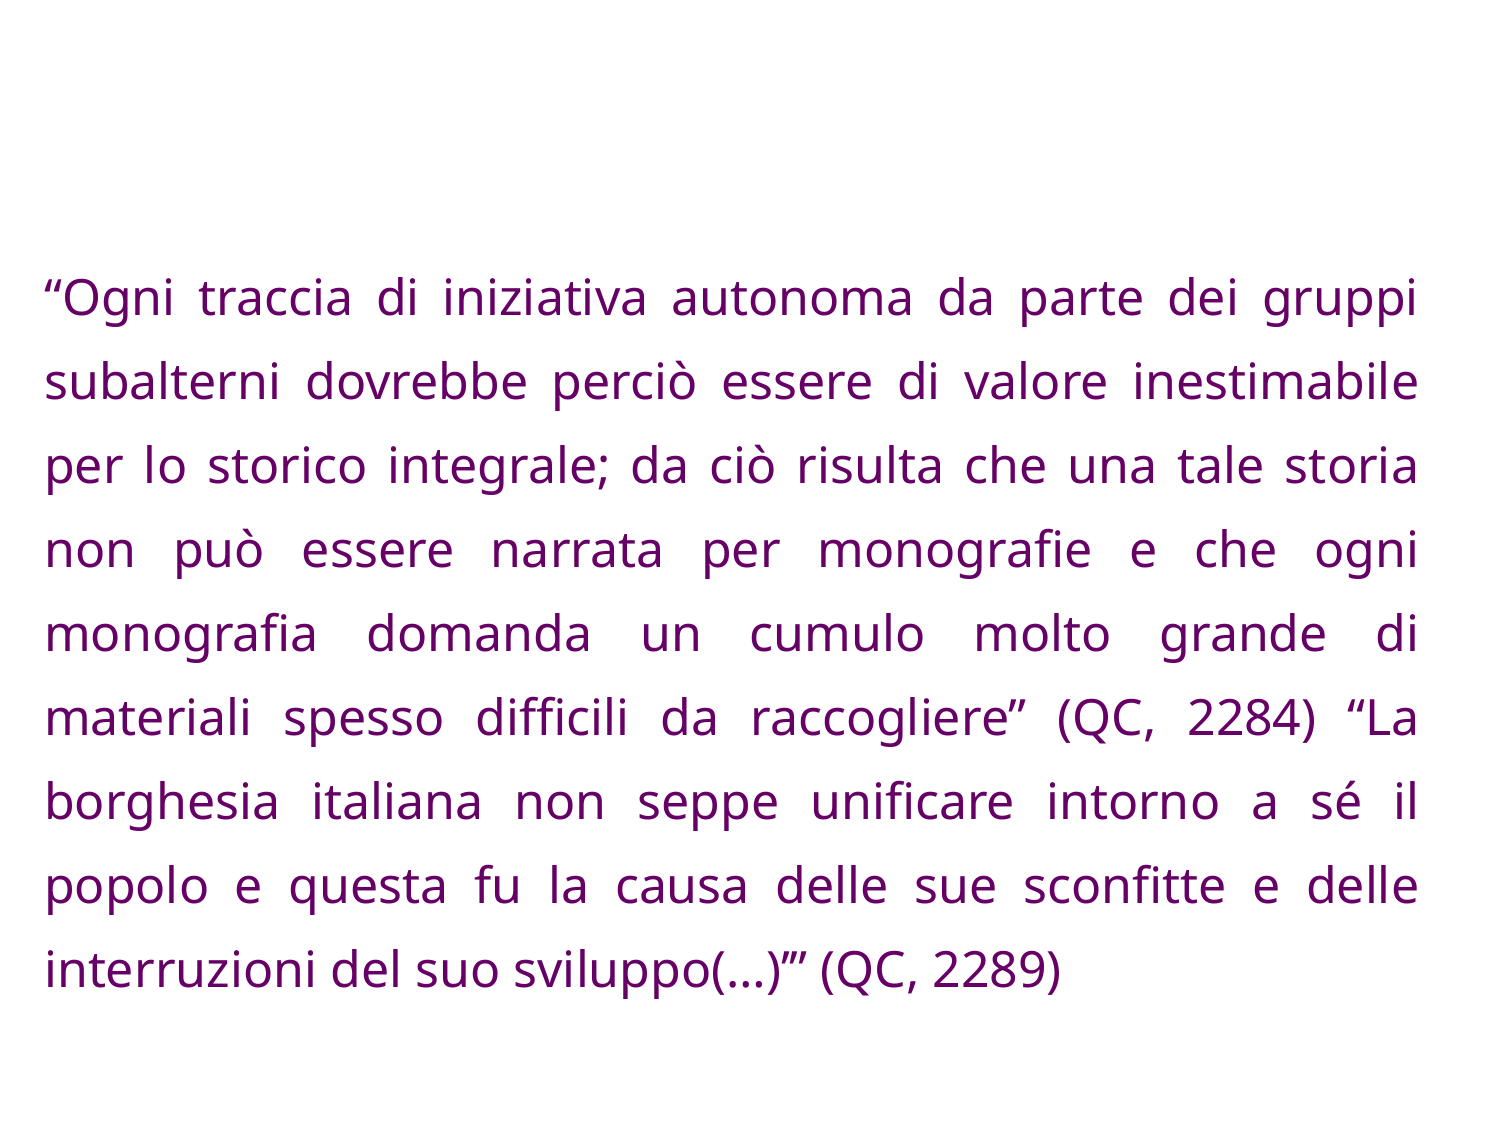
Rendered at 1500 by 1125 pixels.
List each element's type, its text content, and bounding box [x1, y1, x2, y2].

list “Ogni traccia di iniziativa autonoma da parte dei gruppi subalterni dovrebbe perciò essere di valore inestimabile per lo storico integrale; da ciò risulta che una tale storia non può essere narrata per monografie e che ogni monografia domanda un cumulo molto grande di materiali spesso difficili da raccogliere” (QC, 2284) “La borghesia italiana non seppe unificare intorno a sé il popolo e questa fu la causa delle sue sconfitte e delle interruzioni del suo sviluppo(…)’” (QC, 2289) [29, 90, 1435, 1029]
